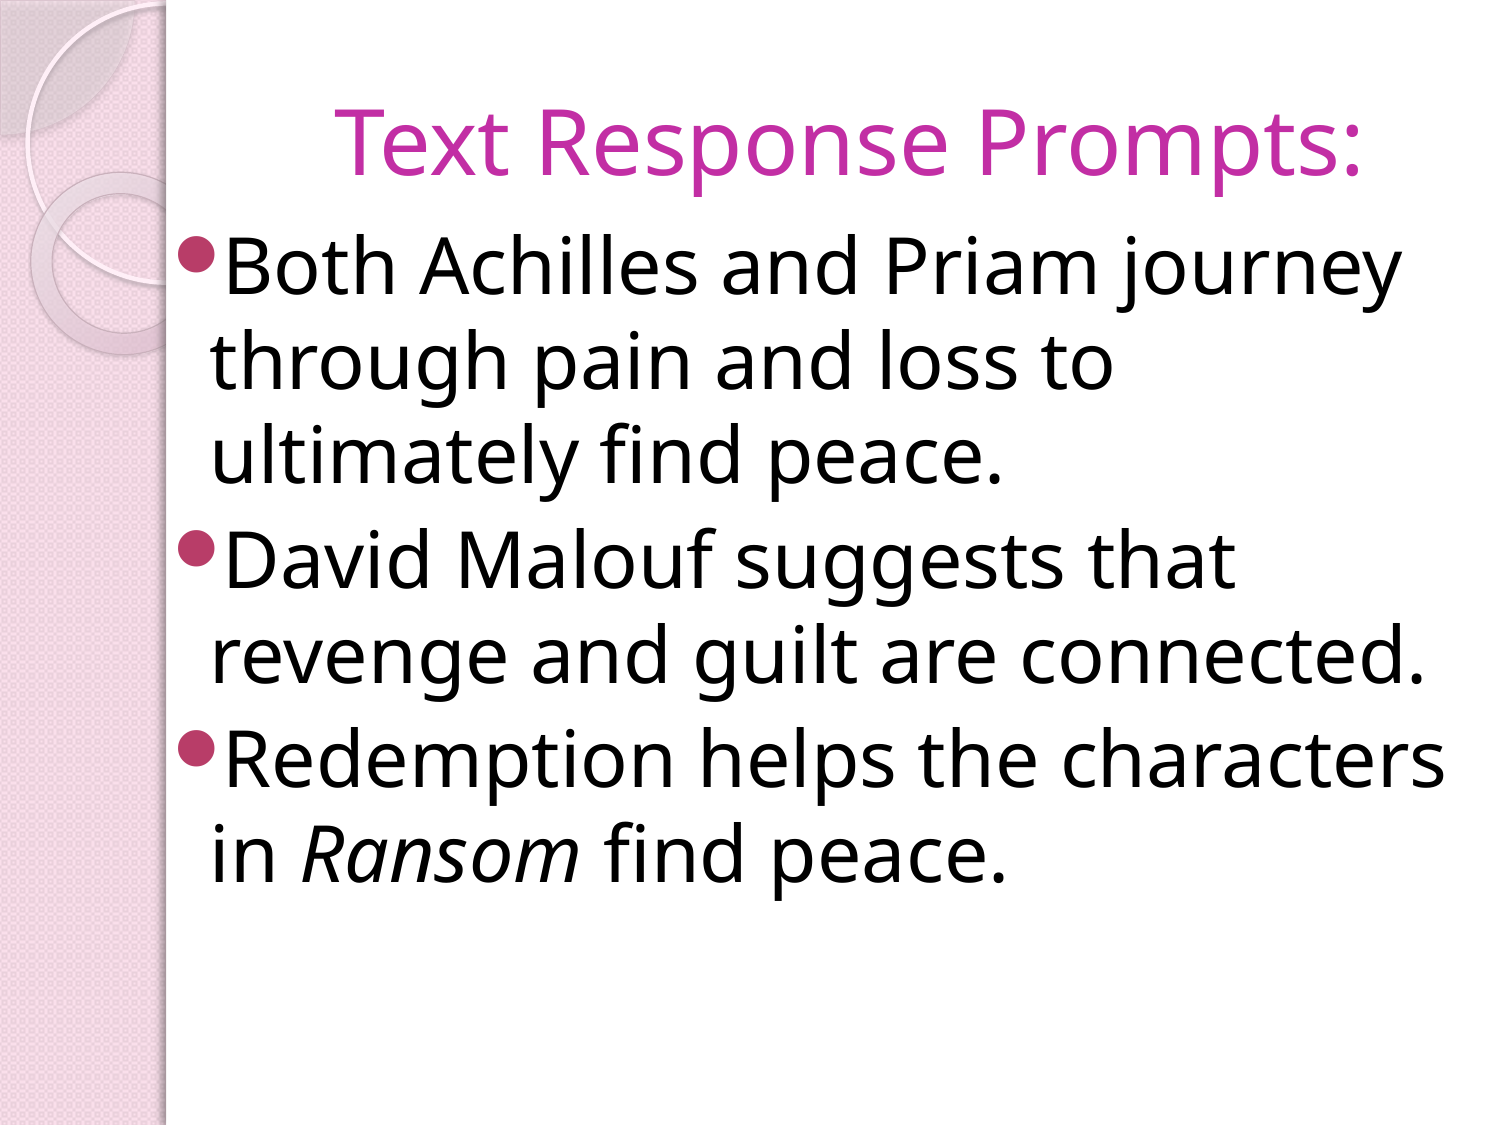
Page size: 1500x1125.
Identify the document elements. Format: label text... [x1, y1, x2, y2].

list Both Achilles and Priam journey through pain and loss to ultimately find peace. David Malouf suggests that revenge and guilt are connected. Redemption helps the characters in Ransom find peace. [147, 208, 1466, 1071]
title Text Response Prompts: [235, 45, 1466, 208]
